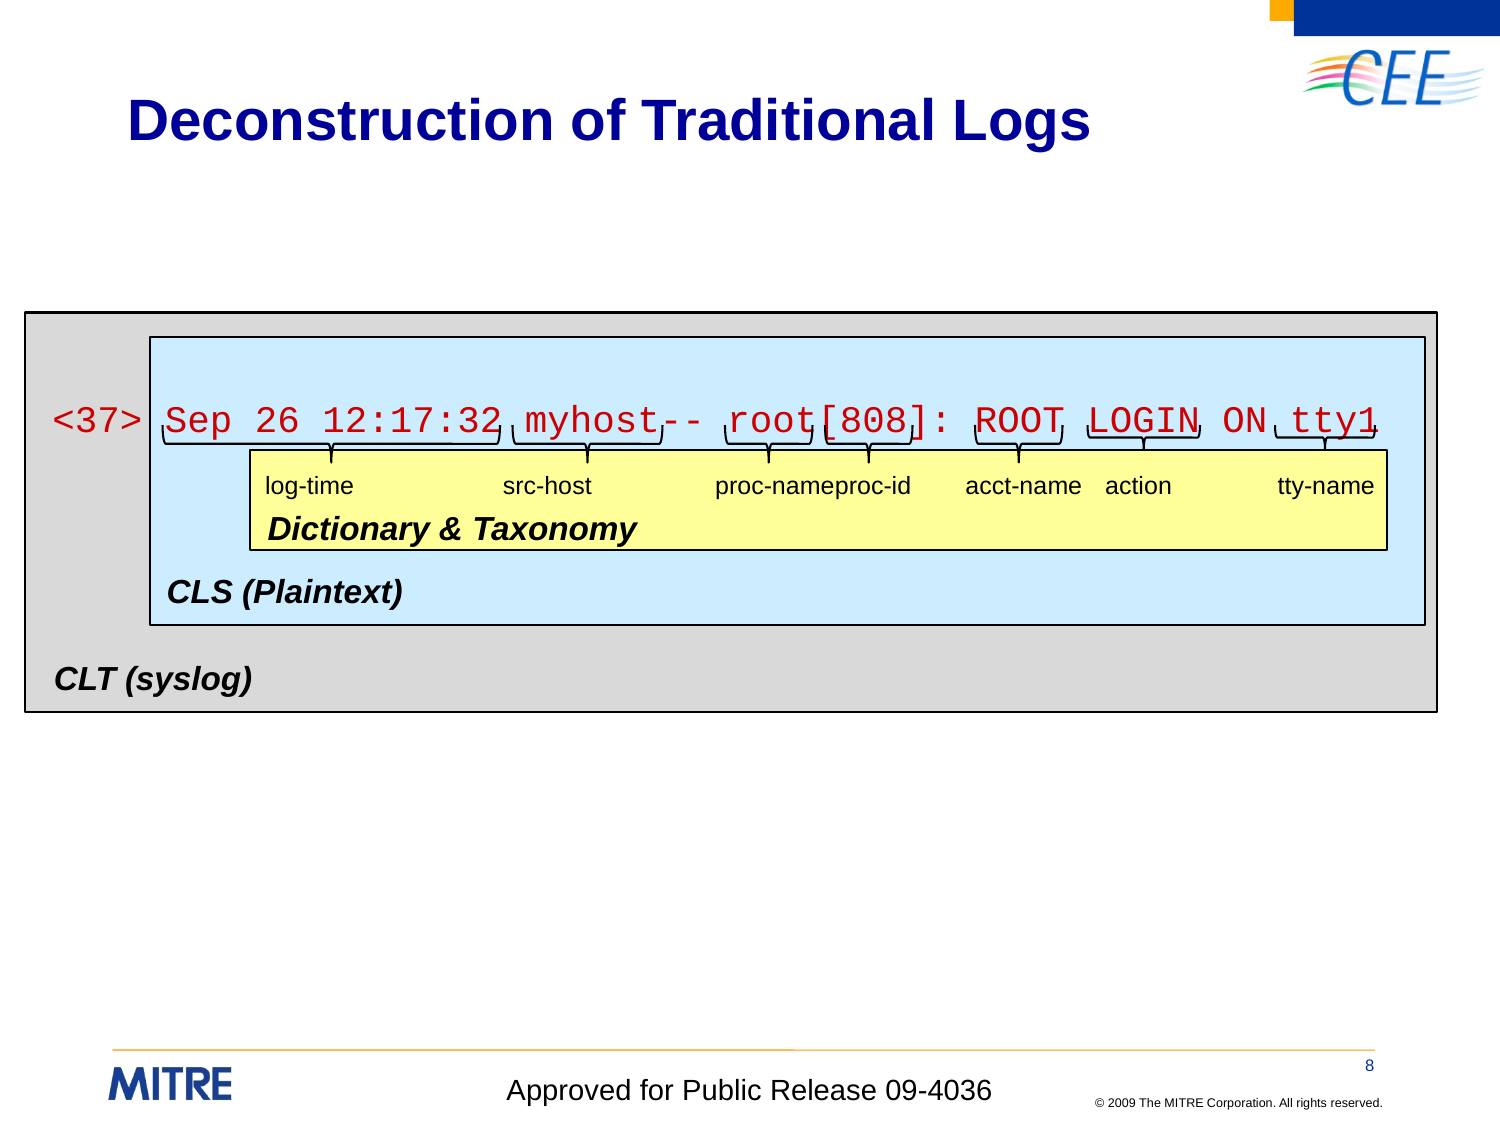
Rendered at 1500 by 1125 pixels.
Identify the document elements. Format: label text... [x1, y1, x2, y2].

slide_number 8 [1301, 1049, 1390, 1076]
text_box [24, 312, 1438, 713]
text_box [37, 337, 1500, 626]
title Deconstruction of Traditional Logs [112, 45, 1375, 200]
picture [103, 1064, 236, 1106]
text_box CLT (syslog) [39, 649, 268, 705]
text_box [162, 424, 1392, 556]
picture [1290, 37, 1500, 122]
